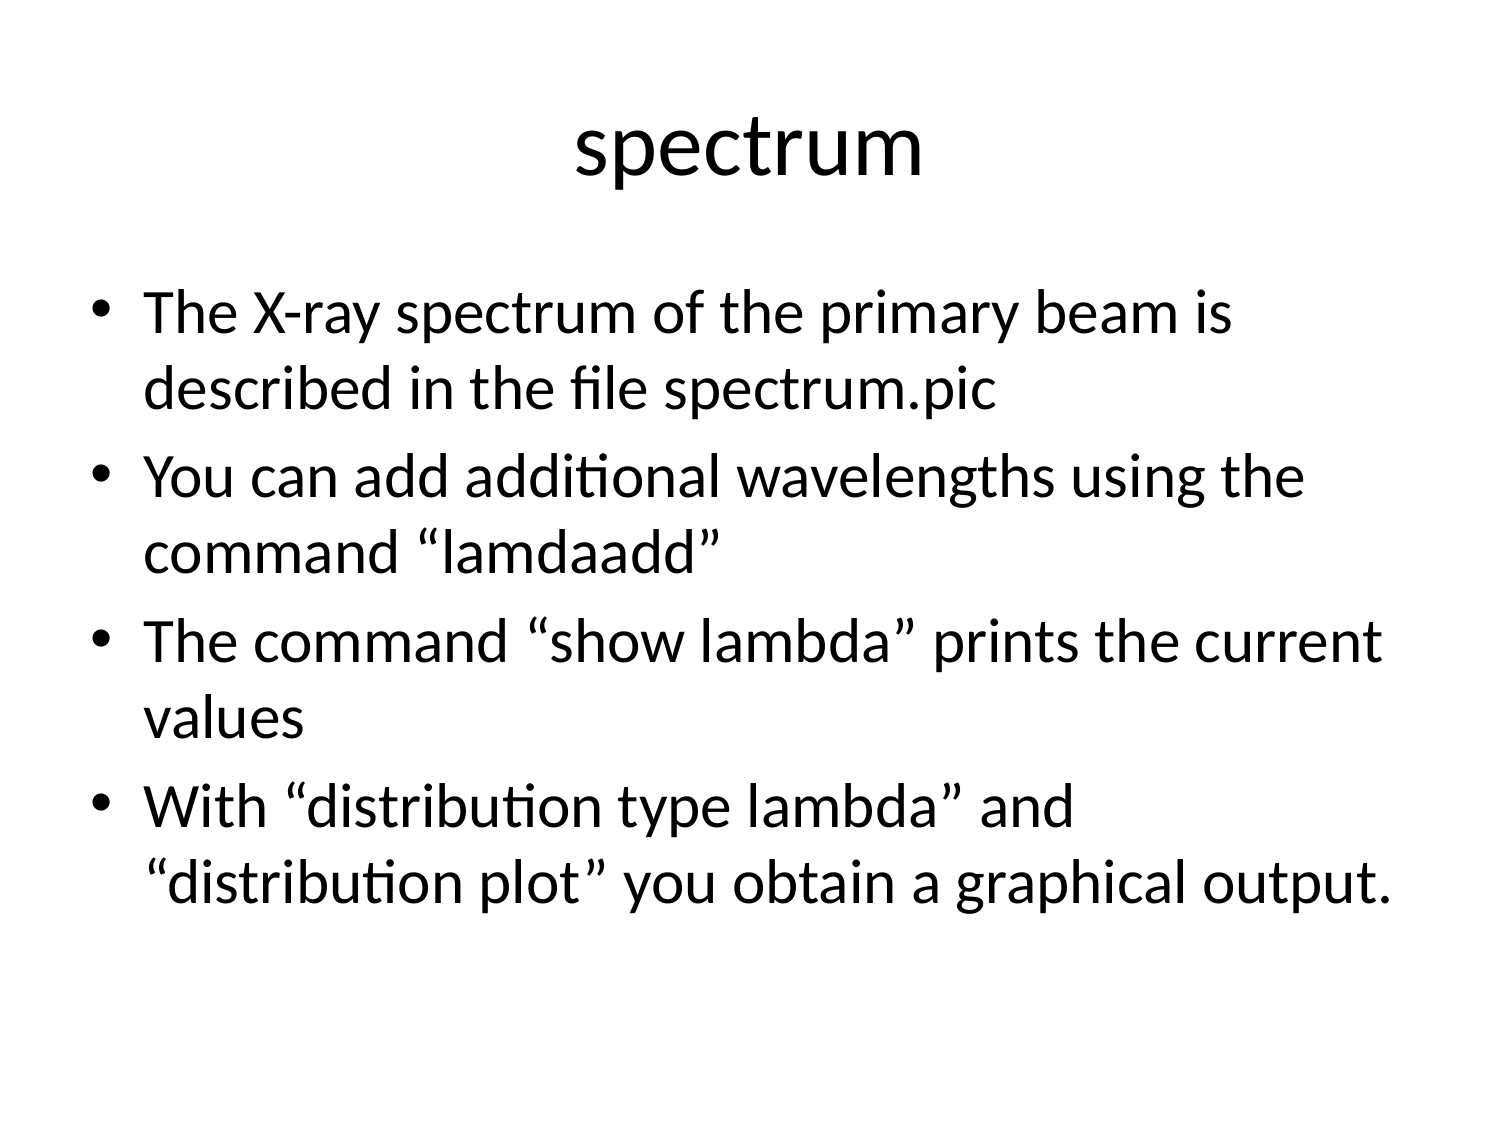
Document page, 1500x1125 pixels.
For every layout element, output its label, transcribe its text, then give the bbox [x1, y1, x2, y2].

title spectrum [75, 45, 1425, 233]
list The X-ray spectrum of the primary beam is described in the file spectrum.pic You can add additional wavelengths using the command “lamdaadd” The command “show lambda” prints the current values With “distribution type lambda” and “distribution plot” you obtain a graphical output. [75, 262, 1425, 1005]
